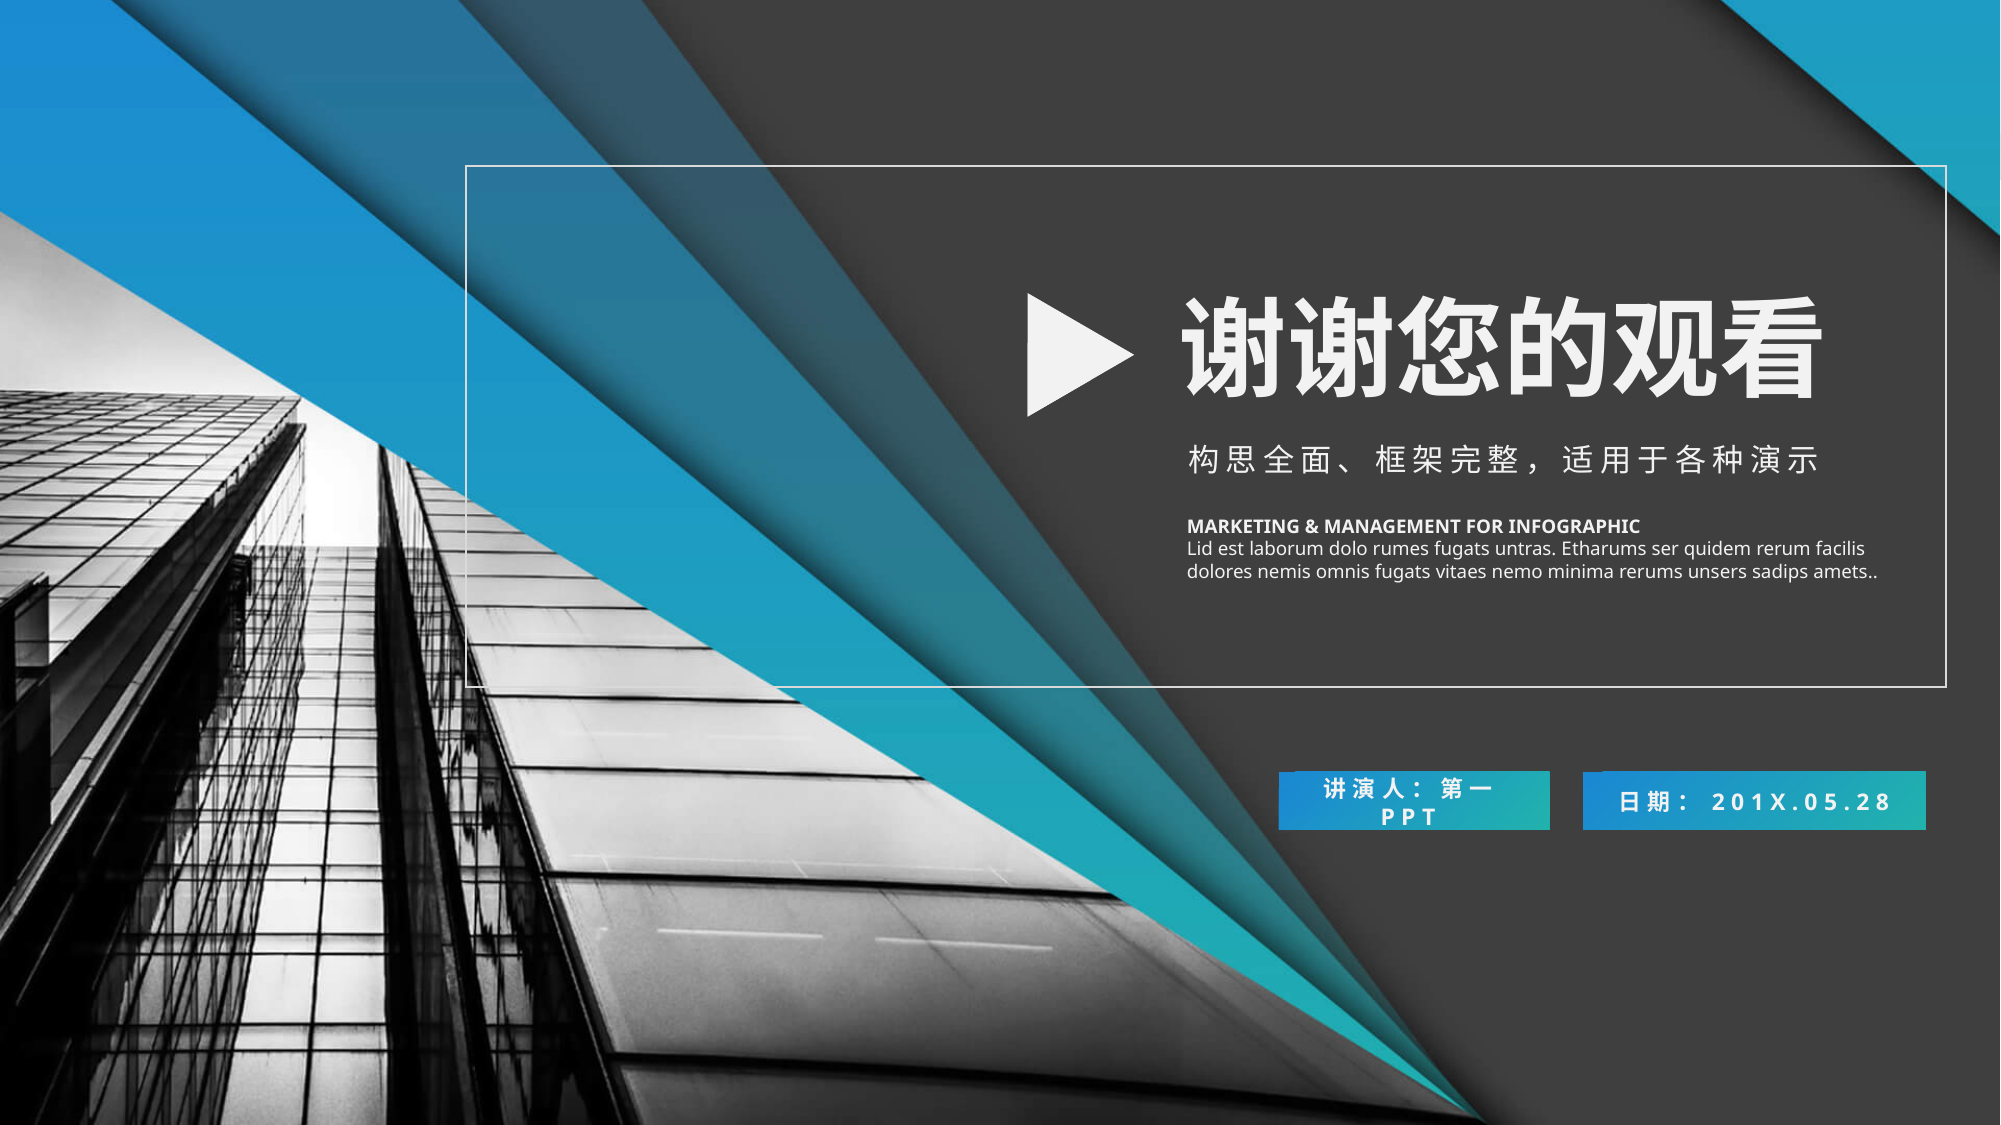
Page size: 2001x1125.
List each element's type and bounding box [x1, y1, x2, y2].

text_box [1278, 771, 1926, 830]
picture [0, 0, 2001, 1125]
text_box [1027, 292, 1135, 417]
